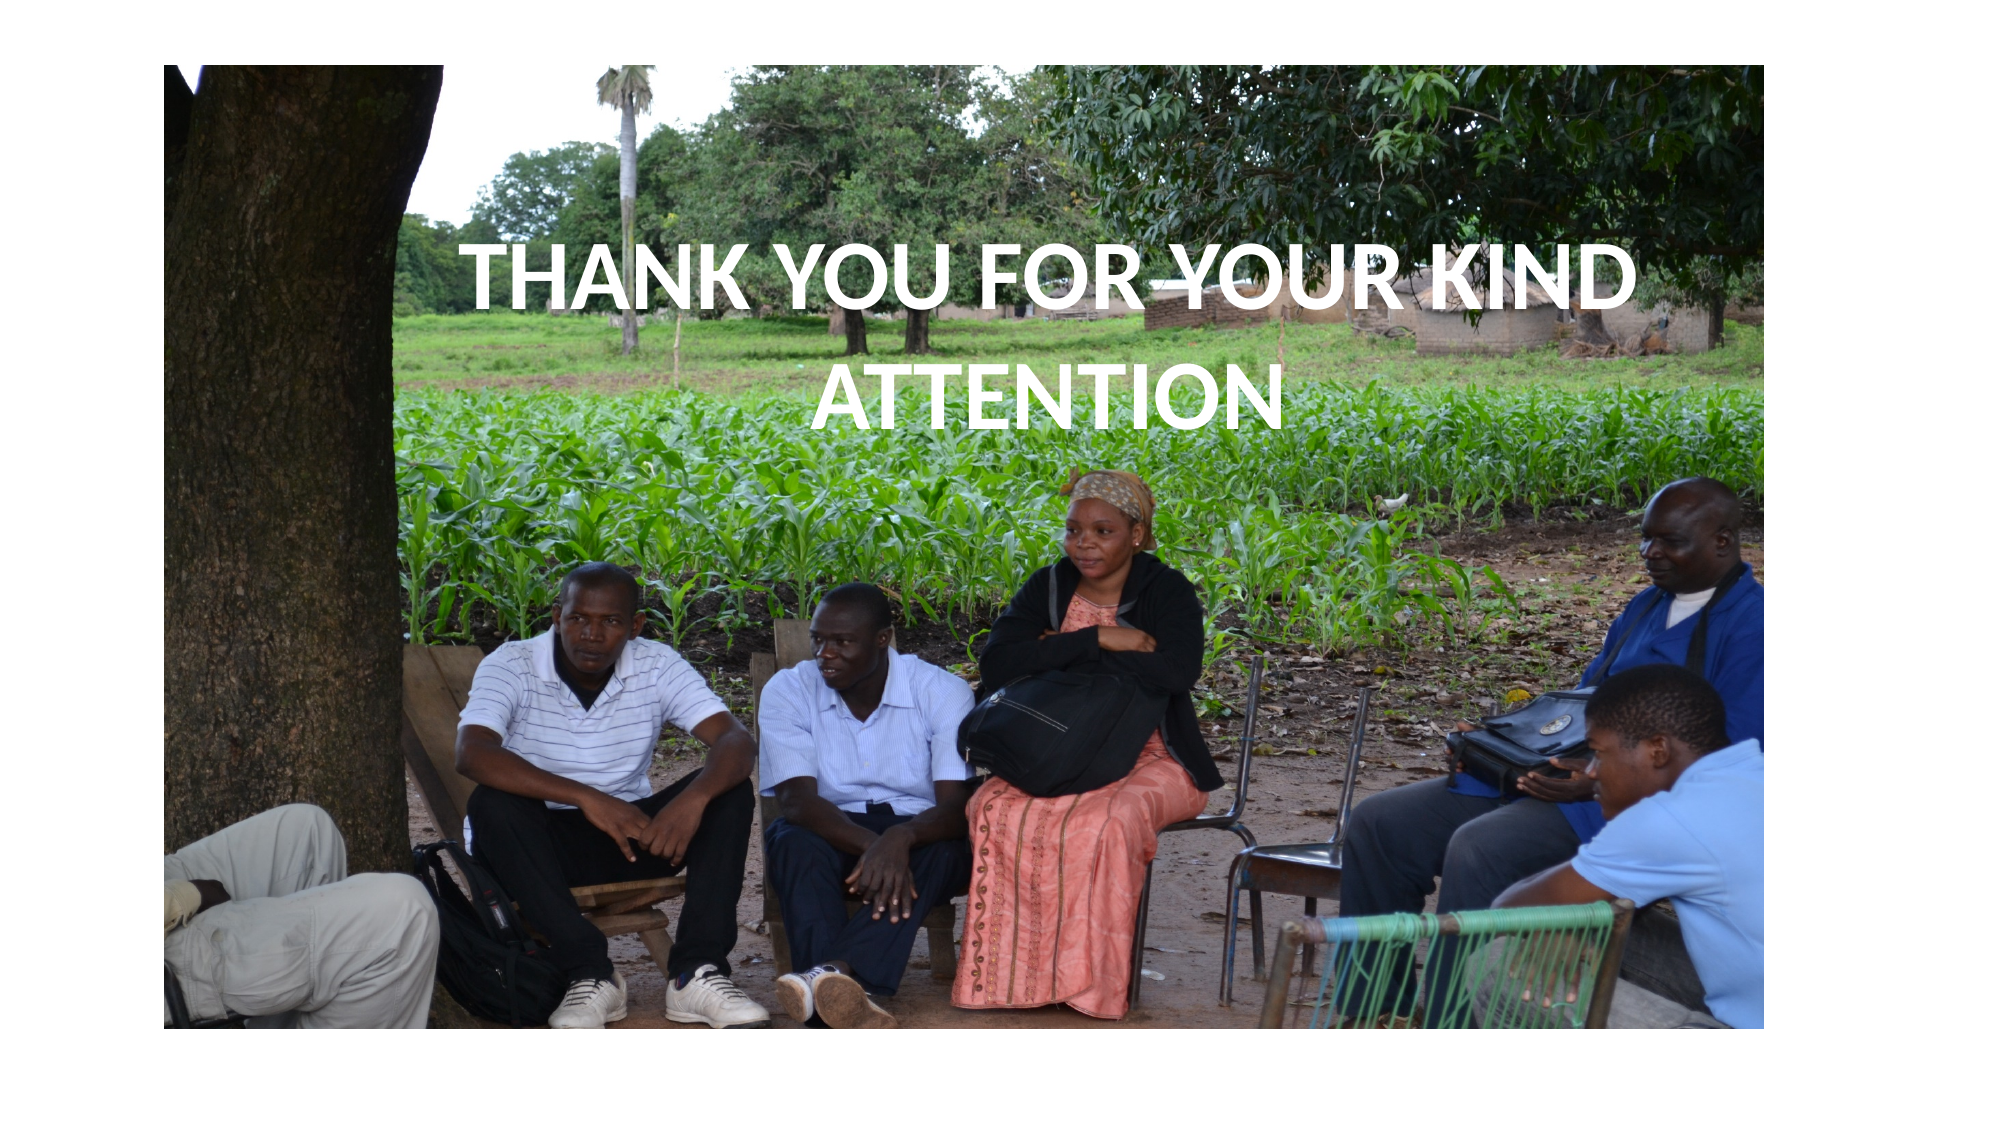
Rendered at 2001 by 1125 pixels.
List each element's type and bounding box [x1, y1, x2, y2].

picture [164, 65, 1765, 1029]
